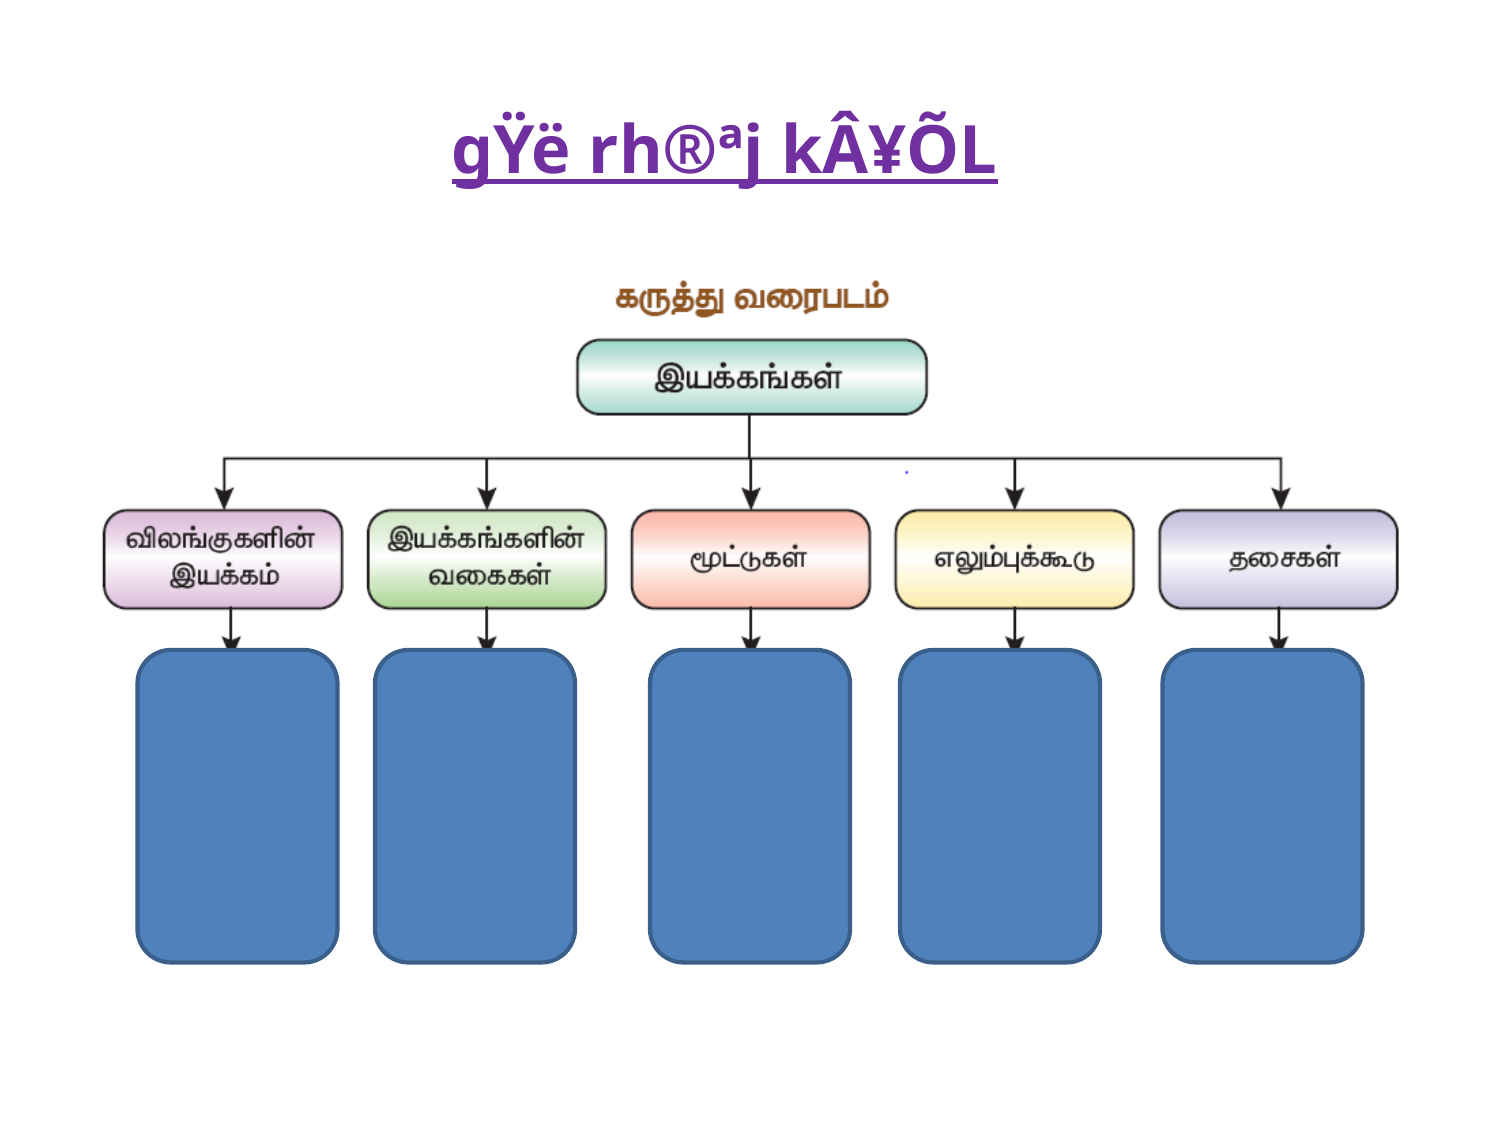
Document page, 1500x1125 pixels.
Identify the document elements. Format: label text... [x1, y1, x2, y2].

picture [24, 274, 1471, 658]
text_box [1160, 666, 1365, 965]
text_box [897, 666, 1103, 965]
text_box [135, 666, 340, 965]
text_box gŸë rh®ªj kÂ¥ÕL [349, 99, 1100, 195]
text_box [372, 666, 578, 965]
text_box [647, 666, 853, 965]
